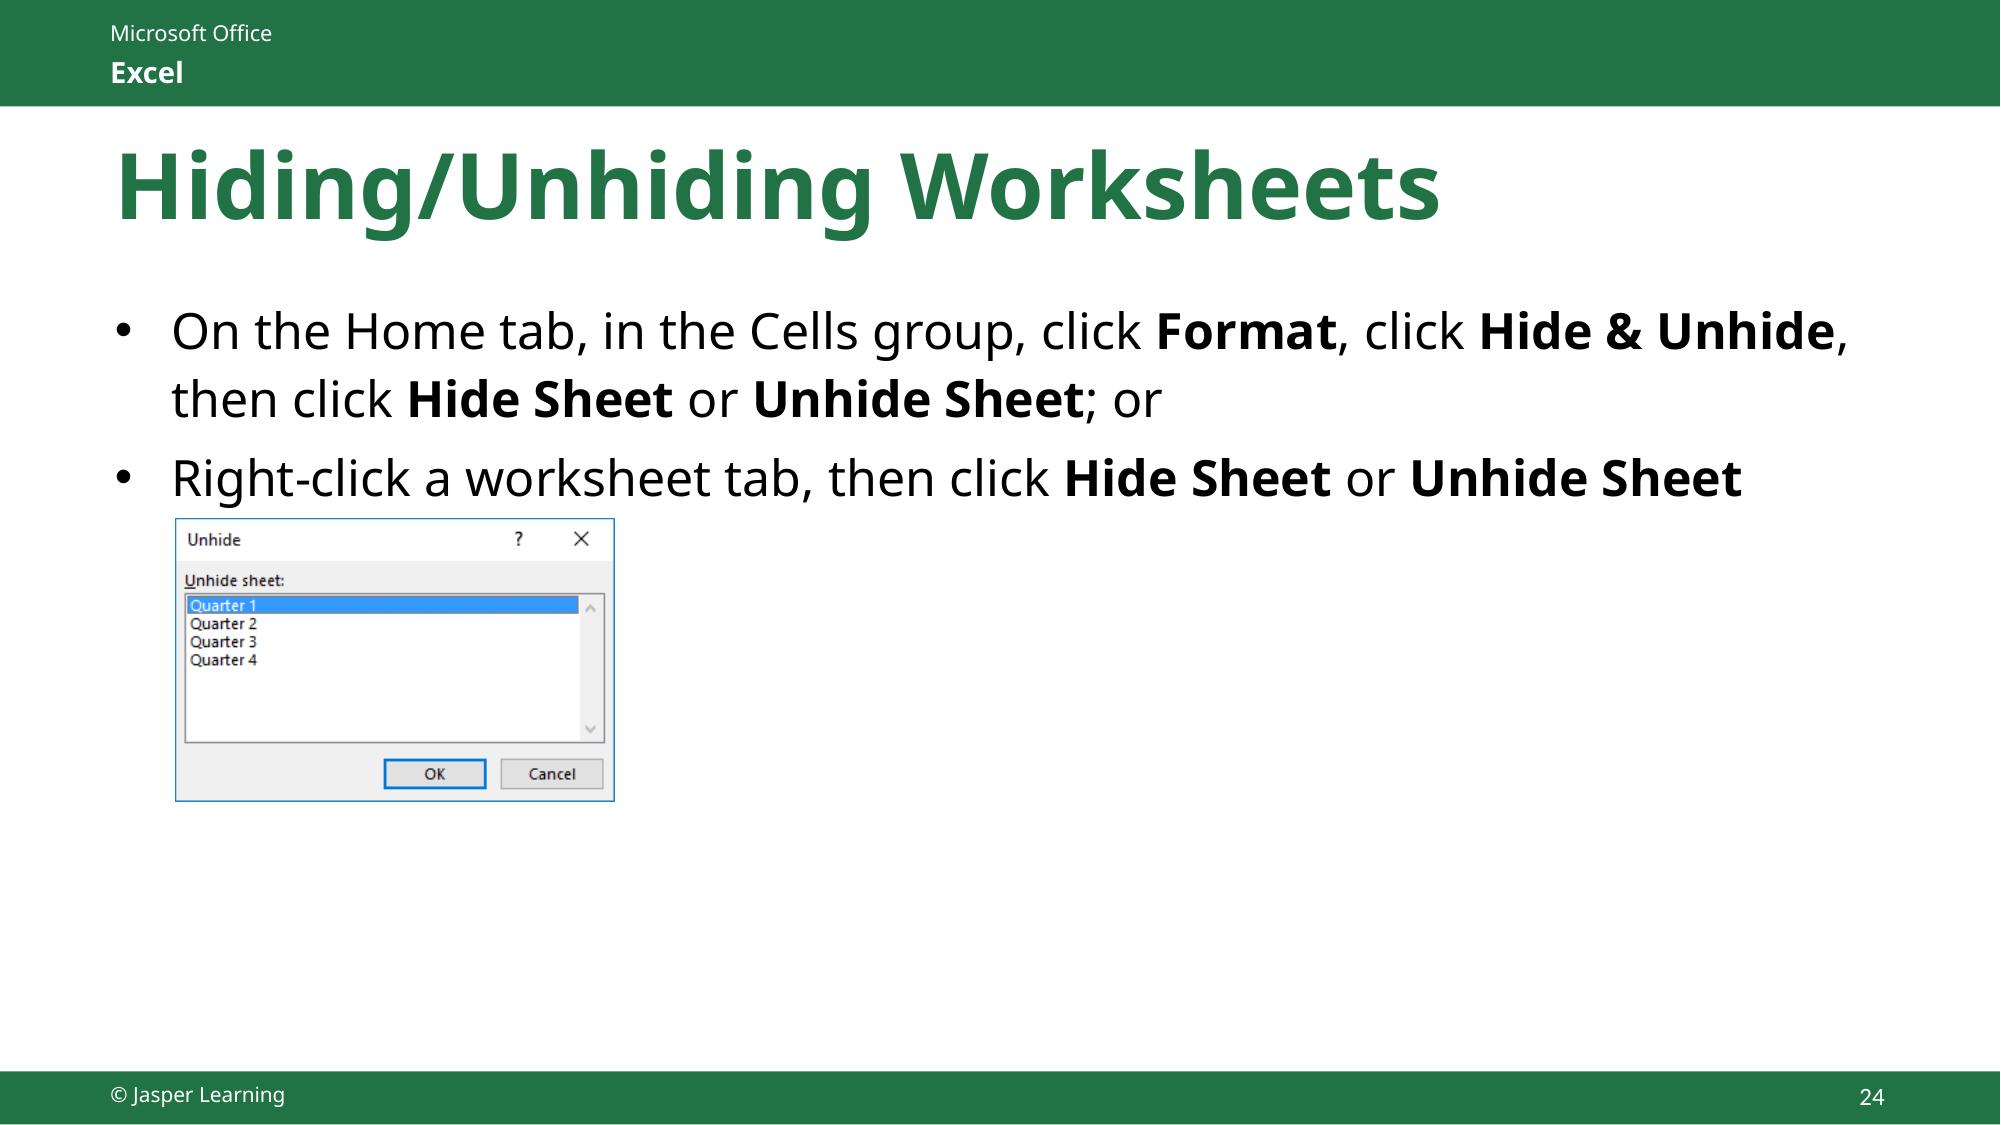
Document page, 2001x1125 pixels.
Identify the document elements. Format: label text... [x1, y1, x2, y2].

slide_number 24 [1433, 1065, 1900, 1125]
picture [174, 517, 616, 803]
list On the Home tab, in the Cells group, click Format, click Hide & Unhide, then click Hide Sheet or Unhide Sheet; or Right-click a worksheet tab, then click Hide Sheet or Unhide Sheet [99, 283, 1900, 1026]
footer © Jasper Learning [95, 1065, 729, 1125]
title Hiding/Unhiding Worksheets [99, 118, 1866, 248]
